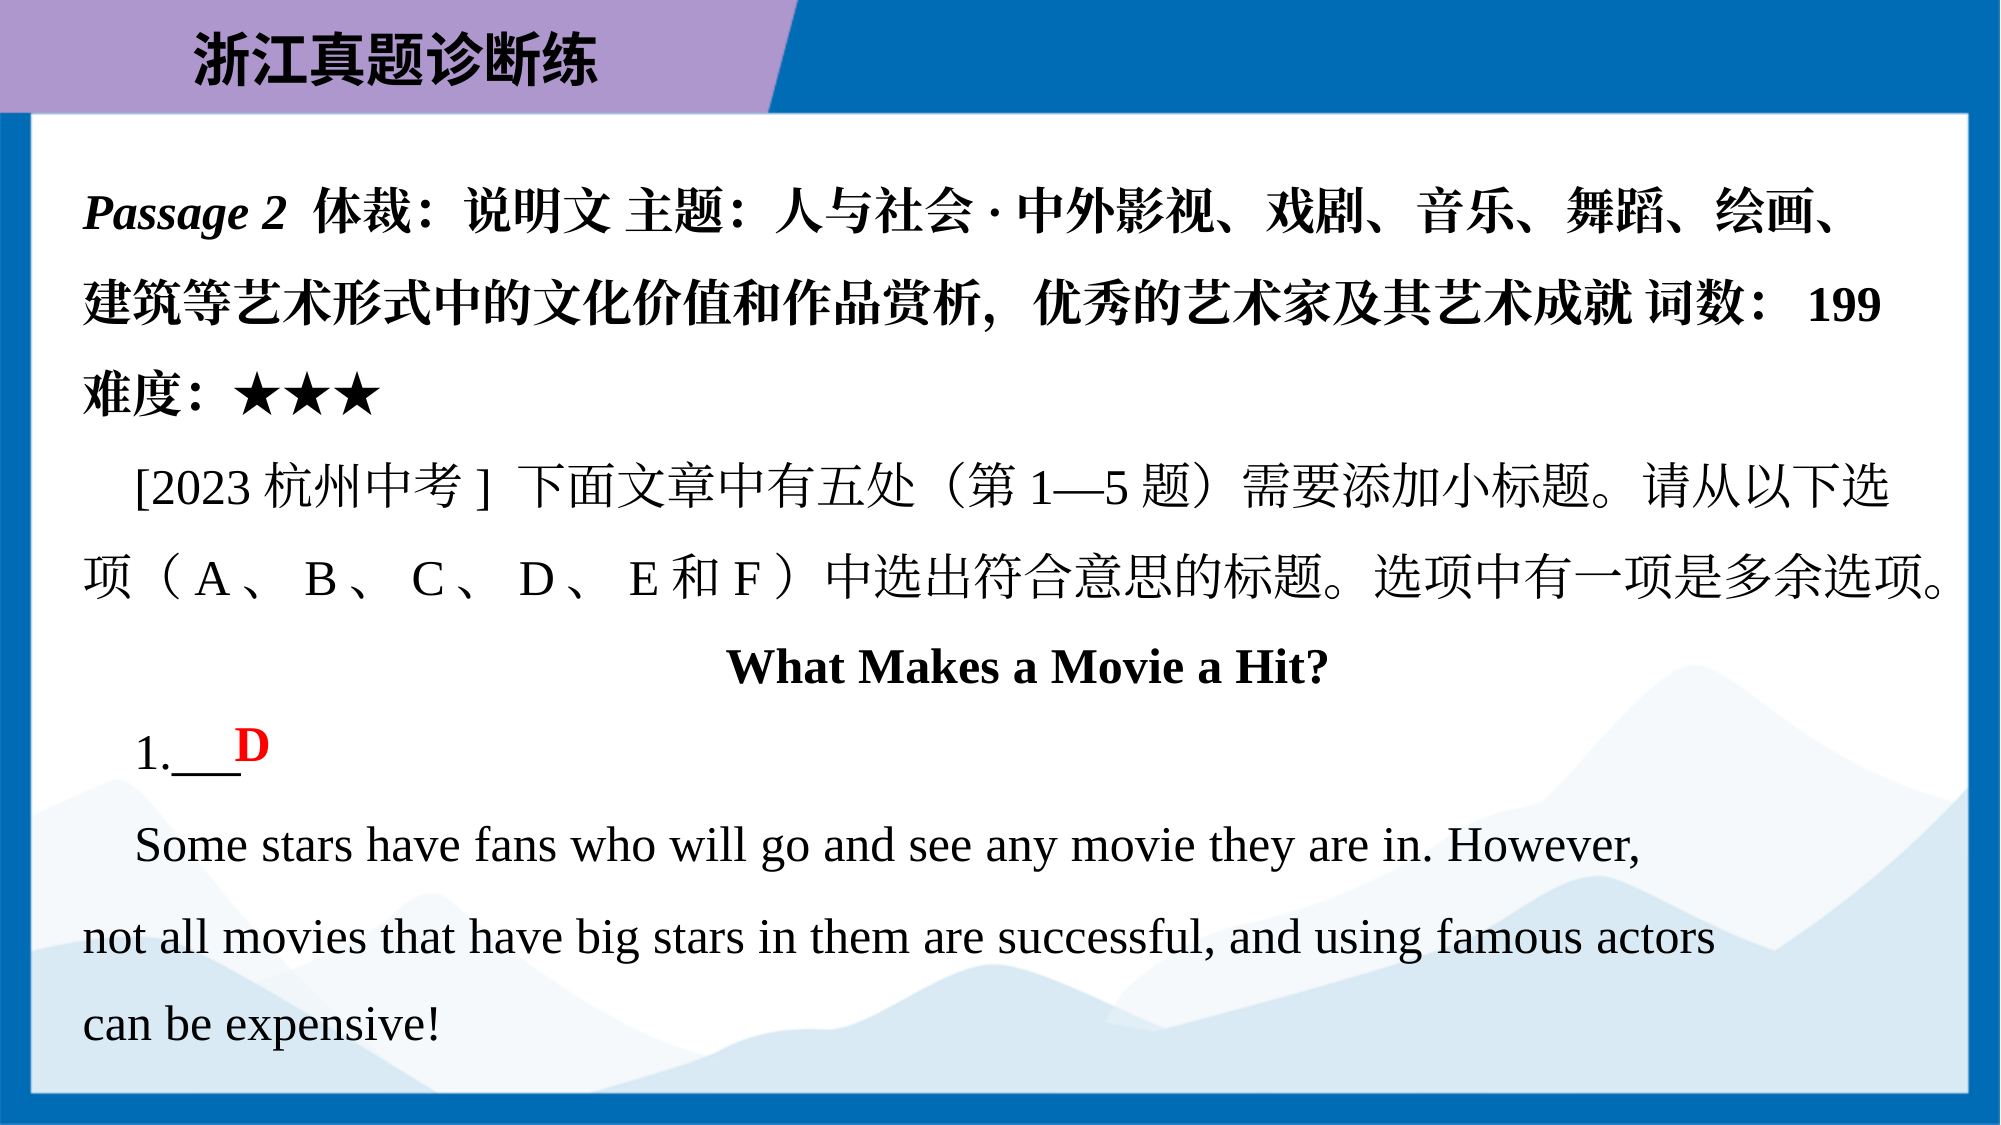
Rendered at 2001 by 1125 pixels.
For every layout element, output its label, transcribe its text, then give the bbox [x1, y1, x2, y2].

picture [0, 0, 2000, 1125]
text_box 1.___ Some stars have fans who will go and see any movie they are in. However, not all movies that have big stars in them are successful, and using famous actors can be expensive! [82, 688, 1917, 1041]
text_box D [216, 683, 289, 762]
text_box Passage 2 体裁：说明文 主题：人与社会·中外影视、戏剧、音乐、舞蹈、绘画、 建筑等艺术形式中的文化价值和作品赏析，优秀的艺术家及其艺术成就 词数：199 难度：★★★ [2023杭州中考] 下面文章中有五处（第1—5题）需要添加小标题。请从以下选 项（A、B、C、D、E和F）中选出符合意思的标题。选项中有一项是多余选项。 What Makes a Movie a Hit? [82, 147, 1917, 684]
